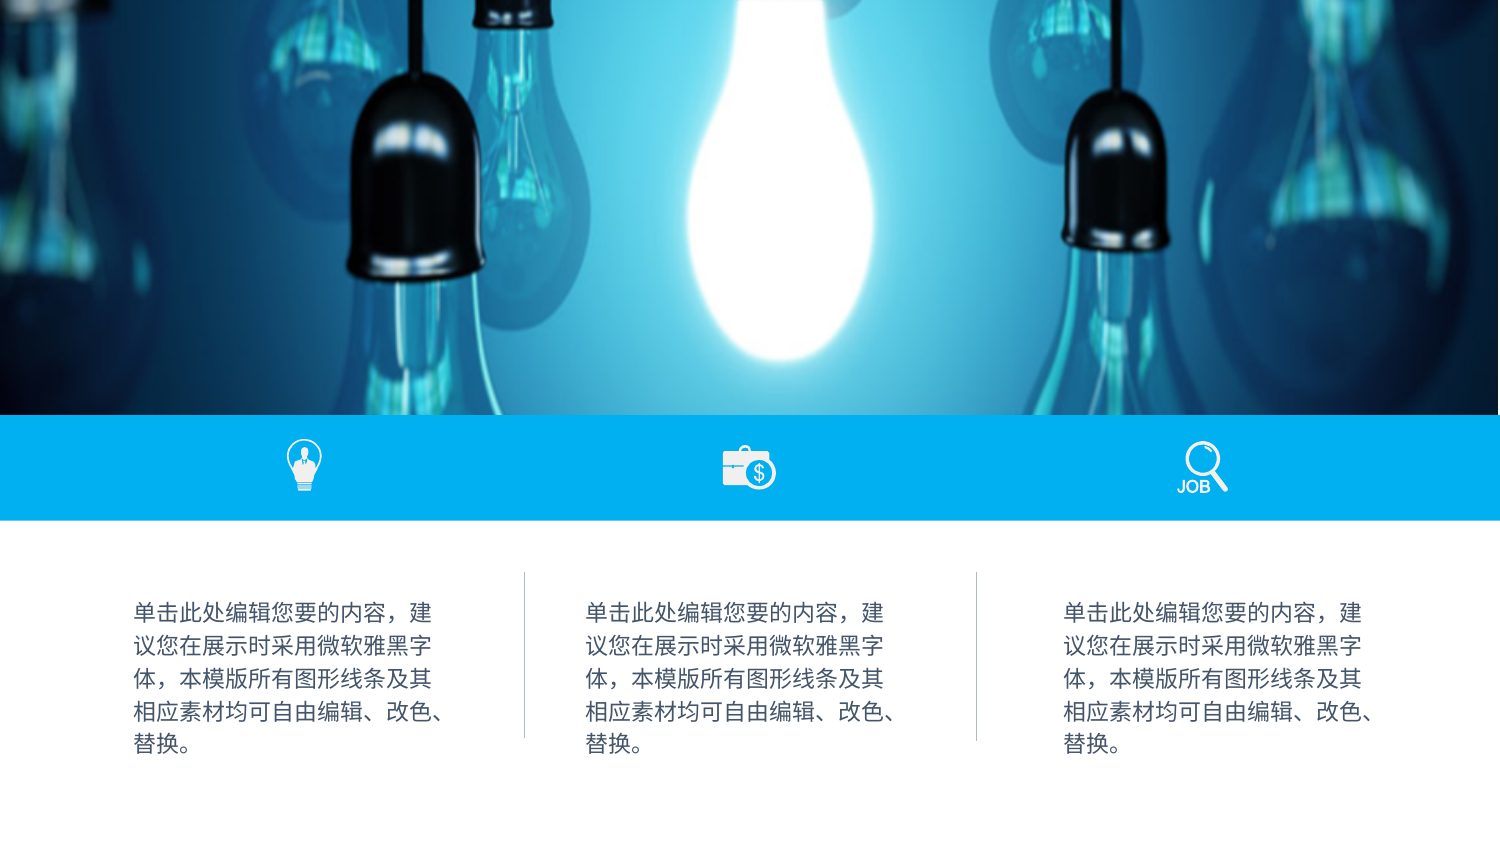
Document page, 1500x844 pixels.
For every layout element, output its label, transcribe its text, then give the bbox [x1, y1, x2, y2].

picture [0, 0, 1498, 414]
text_box 单击此处编辑您要的内容，建议您在展示时采用微软雅黑字体，本模版所有图形线条及其相应素材均可自由编辑、改色、替换。 [1063, 592, 1370, 758]
text_box 单击此处编辑您要的内容，建议您在展示时采用微软雅黑字体，本模版所有图形线条及其相应素材均可自由编辑、改色、替换。 [133, 592, 440, 758]
text_box [0, 423, 1500, 521]
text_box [1176, 438, 1229, 494]
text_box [722, 444, 777, 490]
text_box 单击此处编辑您要的内容，建议您在展示时采用微软雅黑字体，本模版所有图形线条及其相应素材均可自由编辑、改色、替换。 [585, 592, 893, 758]
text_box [286, 438, 322, 491]
